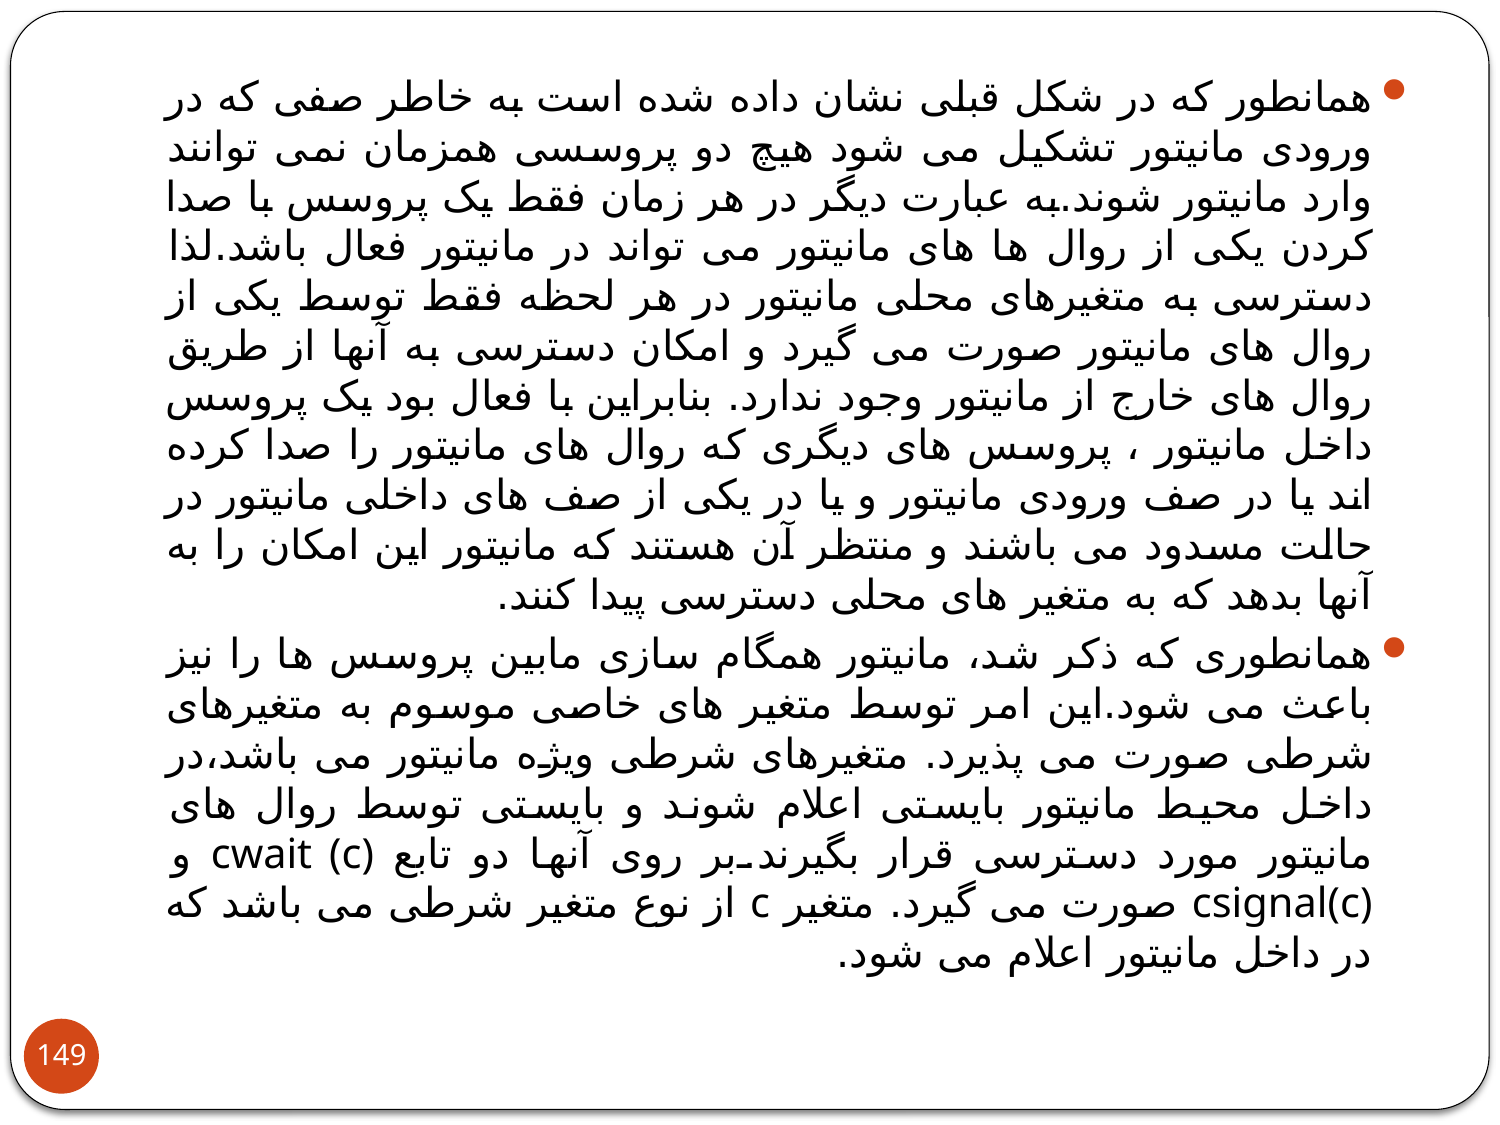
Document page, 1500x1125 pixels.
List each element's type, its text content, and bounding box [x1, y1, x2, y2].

list همانطور که در شکل قبلی نشان داده شده است به خاطر صفی که در ورودی مانیتور تشکیل می شود هیچ دو پروسسی همزمان نمی توانند وارد مانیتور شوند.به عبارت دیگر در هر زمان فقط یک پروسس با صدا کردن یکی از روال ها های مانیتور می تواند در مانیتور فعال باشد.لذا دسترسی به متغیرهای محلی مانیتور در هر لحظه فقط توسط یکی از روال های مانیتور صورت می گیرد و امکان دسترسی به آنها از طریق روال های خارج از مانیتور وجود ندارد. بنابراین با فعال بود یک پروسس داخل مانیتور ، پروسس های دیگری که روال های مانیتور را صدا کرده اند یا در صف ورودی مانیتور و یا در یکی از صف های داخلی مانیتور در حالت مسدود می باشند و منتظر آن هستند که مانیتور این امکان را به آنها بدهد که به متغیر های محلی دسترسی پیدا کنند. همانطوری که ذکر شد، مانیتور همگام سازی مابین پروسس ها را نیز باعث می شود.این امر توسط متغیر های خاصی موسوم به متغیرهای شرطی صورت می پذیرد. متغیرهای شرطی ویژه مانیتور می باشد،در داخل محیط مانیتور بایستی اعلام شوند و بایستی توسط روال های مانیتور مورد دسترسی قرار بگیرند.بر روی آنها دو تابع cwait (c) و csignal(c) صورت می گیرد. متغیر c از نوع متغیر شرطی می باشد که در داخل مانیتور اعلام می شود. [150, 62, 1425, 1013]
slide_number 149 [23, 1018, 99, 1094]
